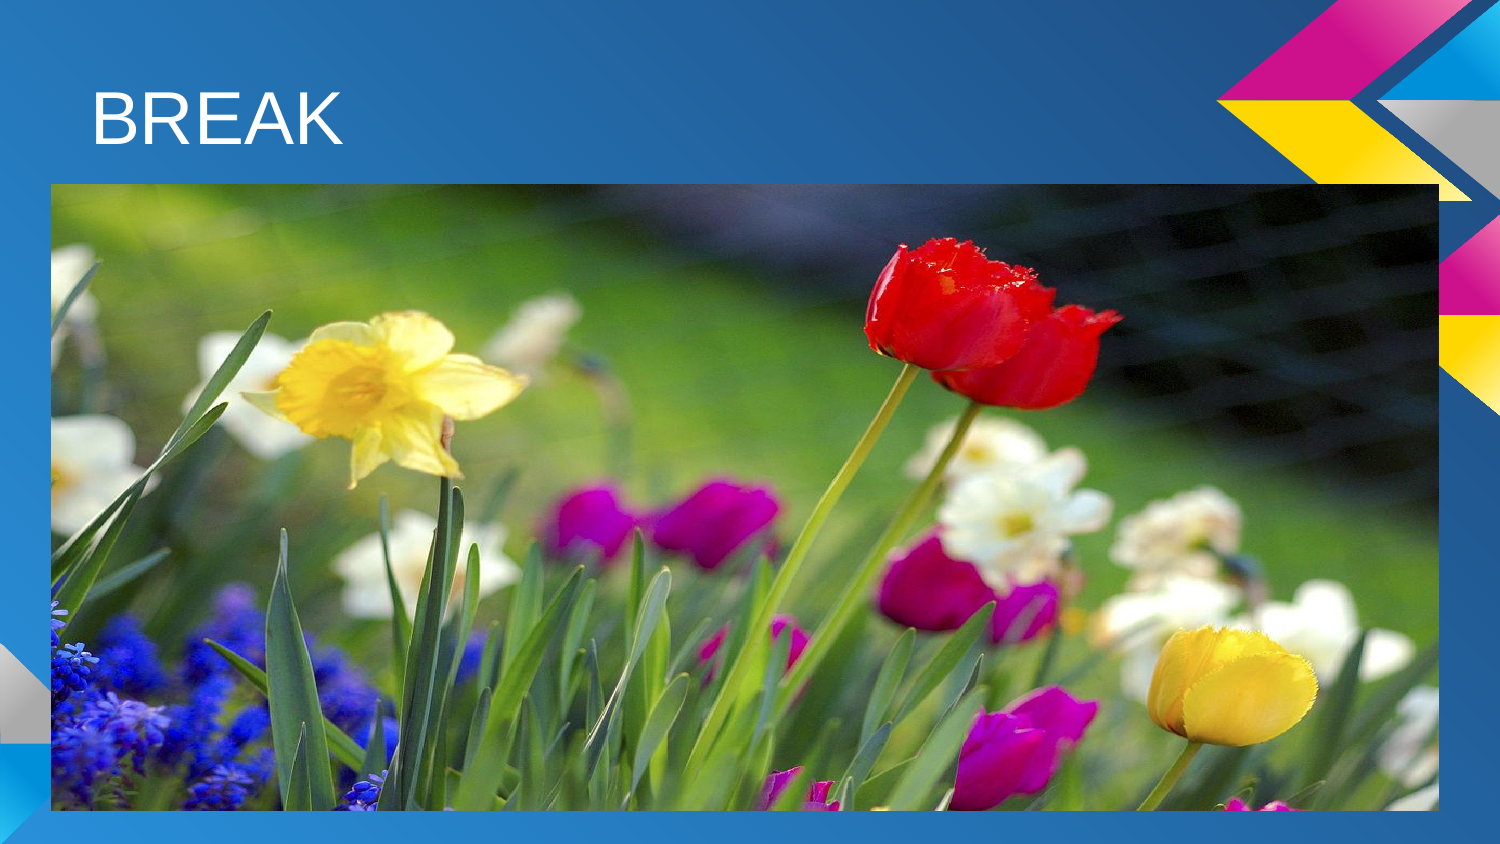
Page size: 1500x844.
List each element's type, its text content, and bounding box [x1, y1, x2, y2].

picture [50, 184, 1439, 811]
title BREAK [75, 33, 1204, 175]
